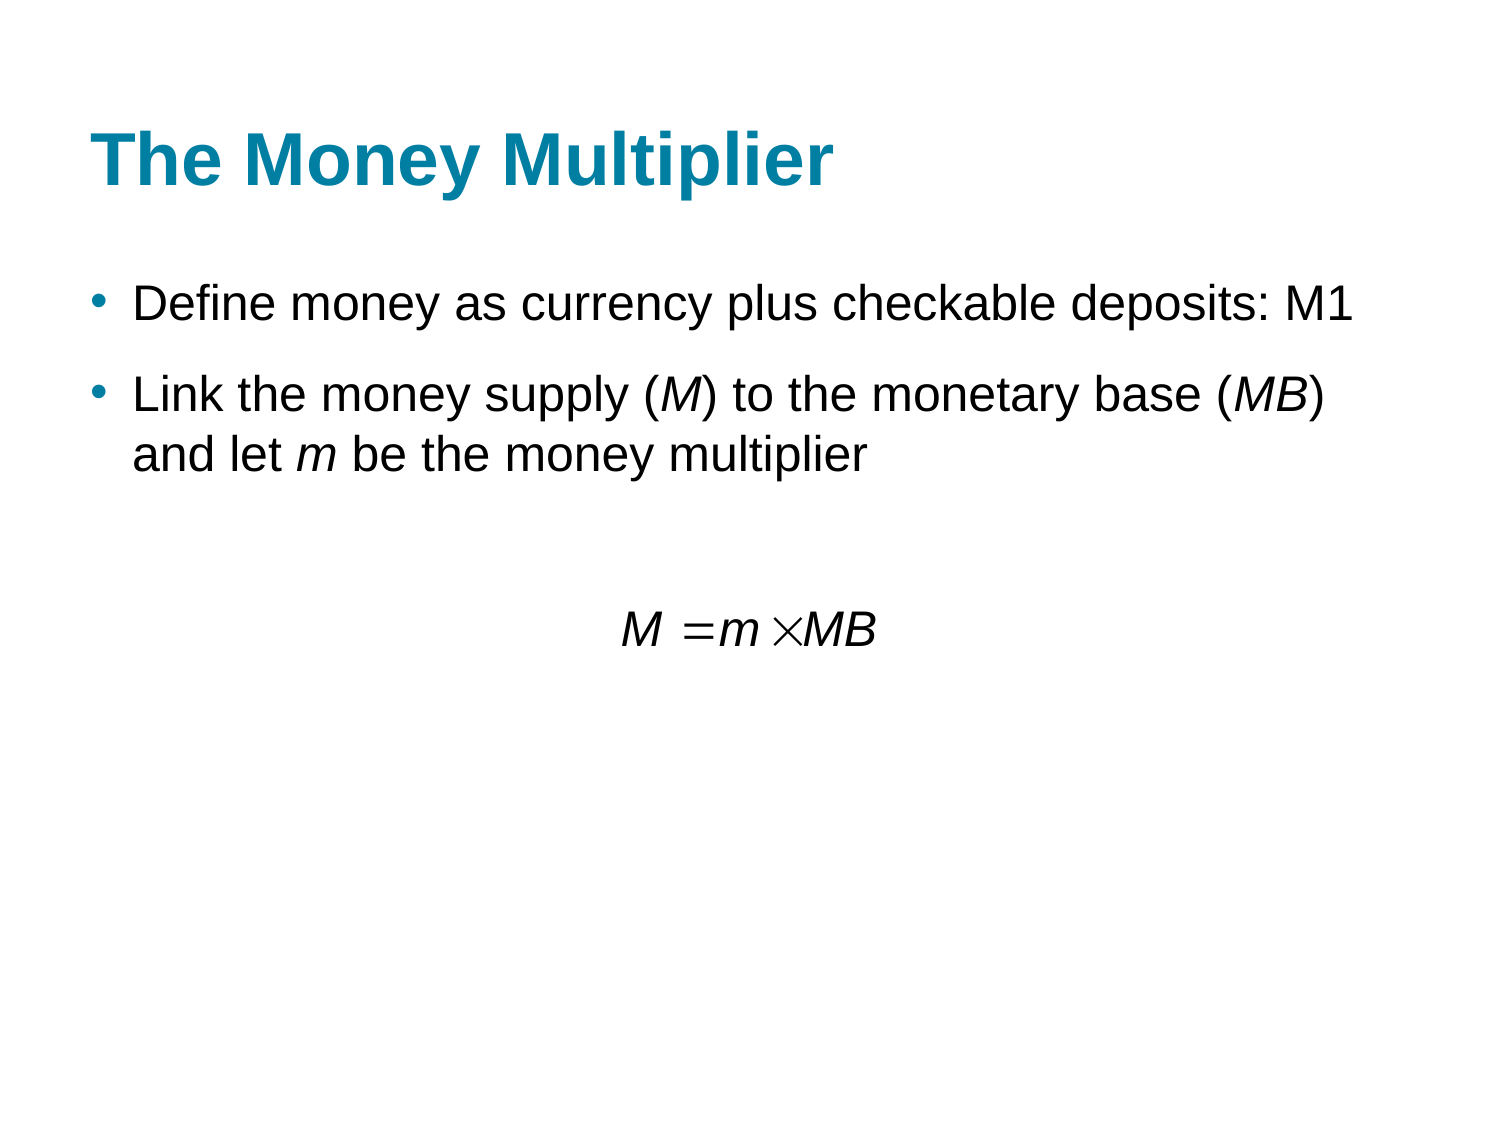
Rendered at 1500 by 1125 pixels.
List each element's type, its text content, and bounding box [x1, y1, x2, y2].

title The Money Multiplier [75, 35, 1425, 216]
list Define money as currency plus checkable deposits: M1 Link the money supply (M) to the monetary base (M B) and let m be the money multiplier [75, 255, 1426, 498]
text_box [618, 604, 882, 651]
